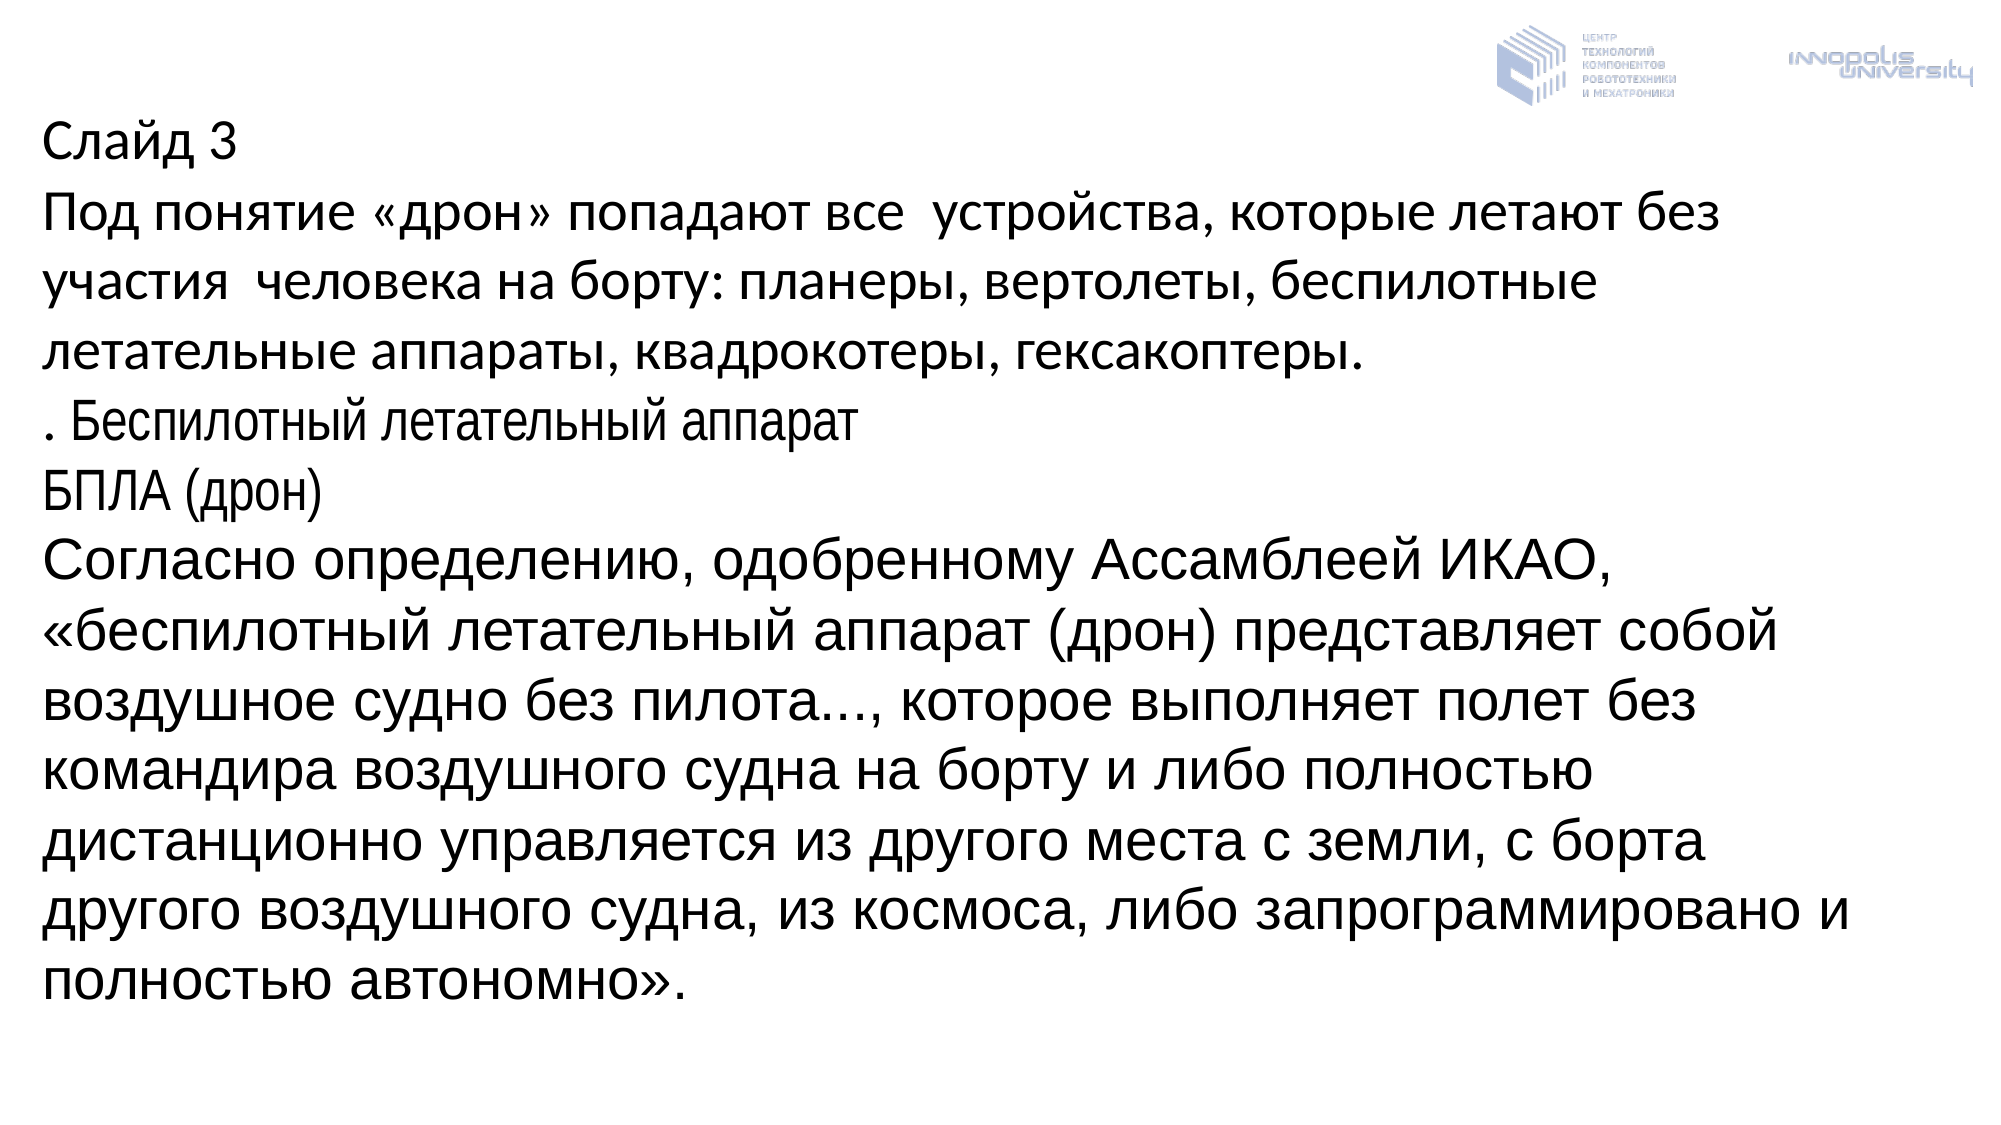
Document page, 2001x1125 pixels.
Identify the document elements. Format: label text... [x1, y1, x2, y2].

text_box Слайд 3 Под понятие «дрон» попадают все устройства, которые летают без участия человека на борту: планеры, вертолеты, беспилотные летательные аппараты, квадрокотеры, гексакоптеры. . Беспилотный летательный аппарат БПЛА (дрон) Согласно определению, одобренному Ассамблеей ИКАО, «беспилотный летательный аппарат (дрон) представляет собой воздушное судно без пилота..., которое выполняет полет без командира воздушного судна на борту и либо полностью дистанционно управляется из другого места с земли, с борта другого воздушного судна, из космоса, либо запрограммировано и полностью автономно». [27, 94, 1883, 1089]
picture [1497, 25, 1973, 106]
